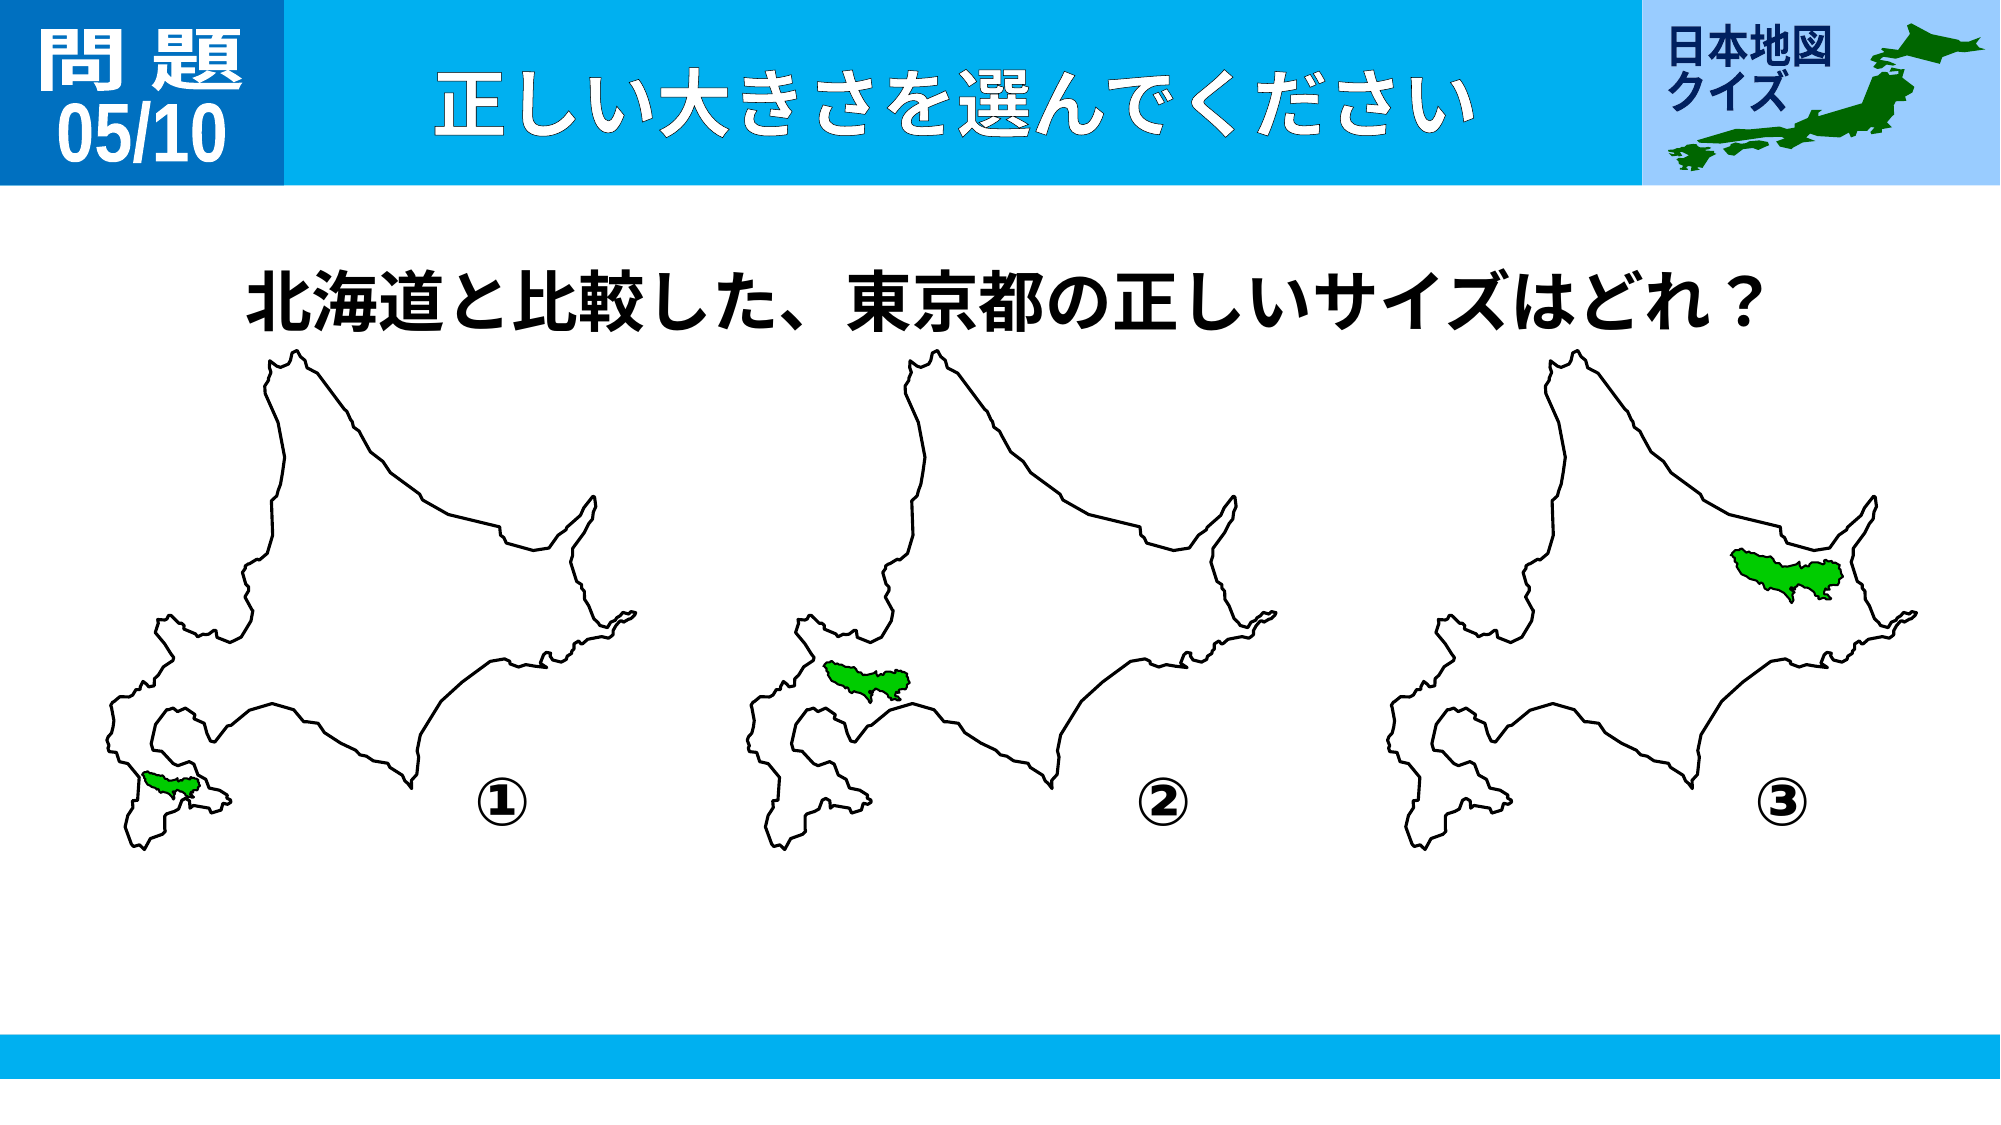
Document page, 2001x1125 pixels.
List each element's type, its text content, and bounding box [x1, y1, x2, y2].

text_box [745, 348, 1278, 852]
text_box ② [1120, 751, 1208, 847]
text_box [1728, 546, 1846, 606]
text_box 北海道と比較した、東京都の正しいサイズはどれ？ [230, 252, 1794, 348]
text_box ① [459, 751, 546, 847]
text_box [0, 1034, 2000, 1079]
text_box [104, 348, 638, 852]
text_box [821, 659, 912, 706]
text_box ③ [1739, 751, 1826, 847]
text_box [139, 769, 203, 802]
text_box [1385, 348, 1919, 852]
